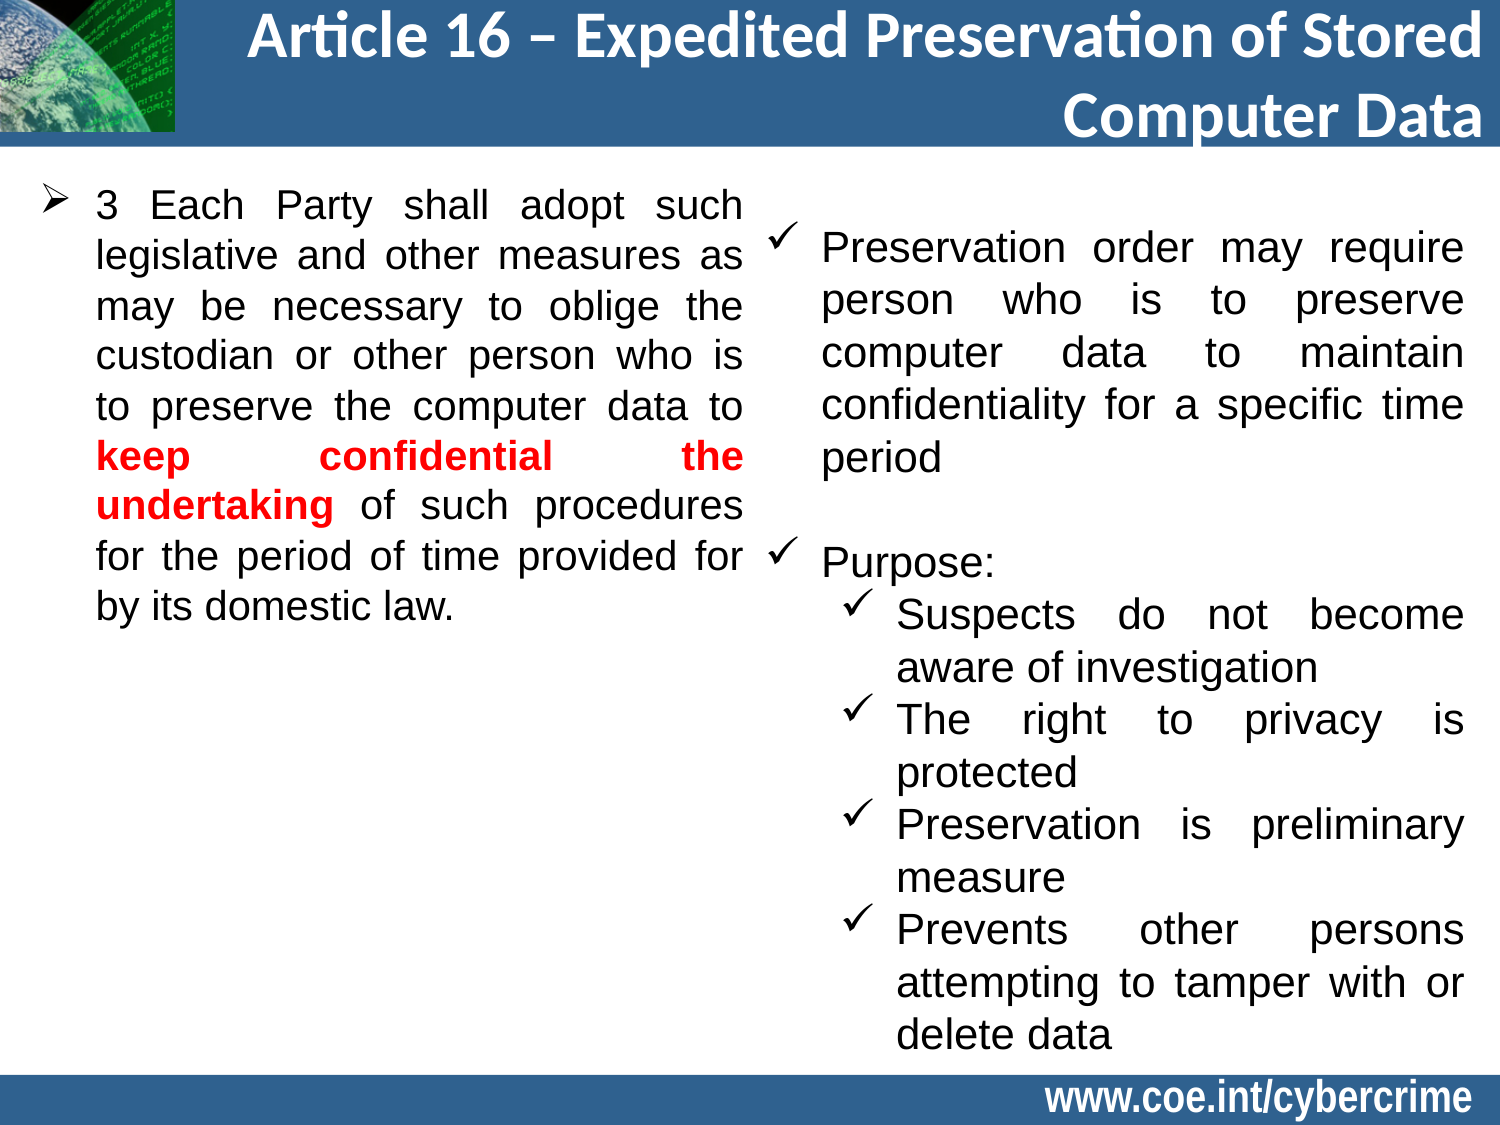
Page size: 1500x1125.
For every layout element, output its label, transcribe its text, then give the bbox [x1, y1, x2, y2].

text_box www.coe.int/cybercrime [1030, 1059, 1500, 1125]
text_box 3 Each Party shall adopt such legislative and other measures as may be necessary to oblige the custodian or other person who is to preserve the computer data to keep confidential the undertaking of such procedures for the period of time provided for by its domestic law. [24, 170, 759, 636]
picture [0, 0, 175, 132]
text_box Article 16 – Expedited Preservation of Stored Computer Data [0, 0, 1500, 149]
text_box [0, 1073, 1030, 1125]
text_box Preservation order may require person who is to preserve computer data to maintain confidentiality for a specific time period Purpose: Suspects do not become aware of investigation The right to privacy is protected Preservation is preliminary measure Prevents other persons attempting to tamper with or delete data [749, 211, 1480, 1066]
